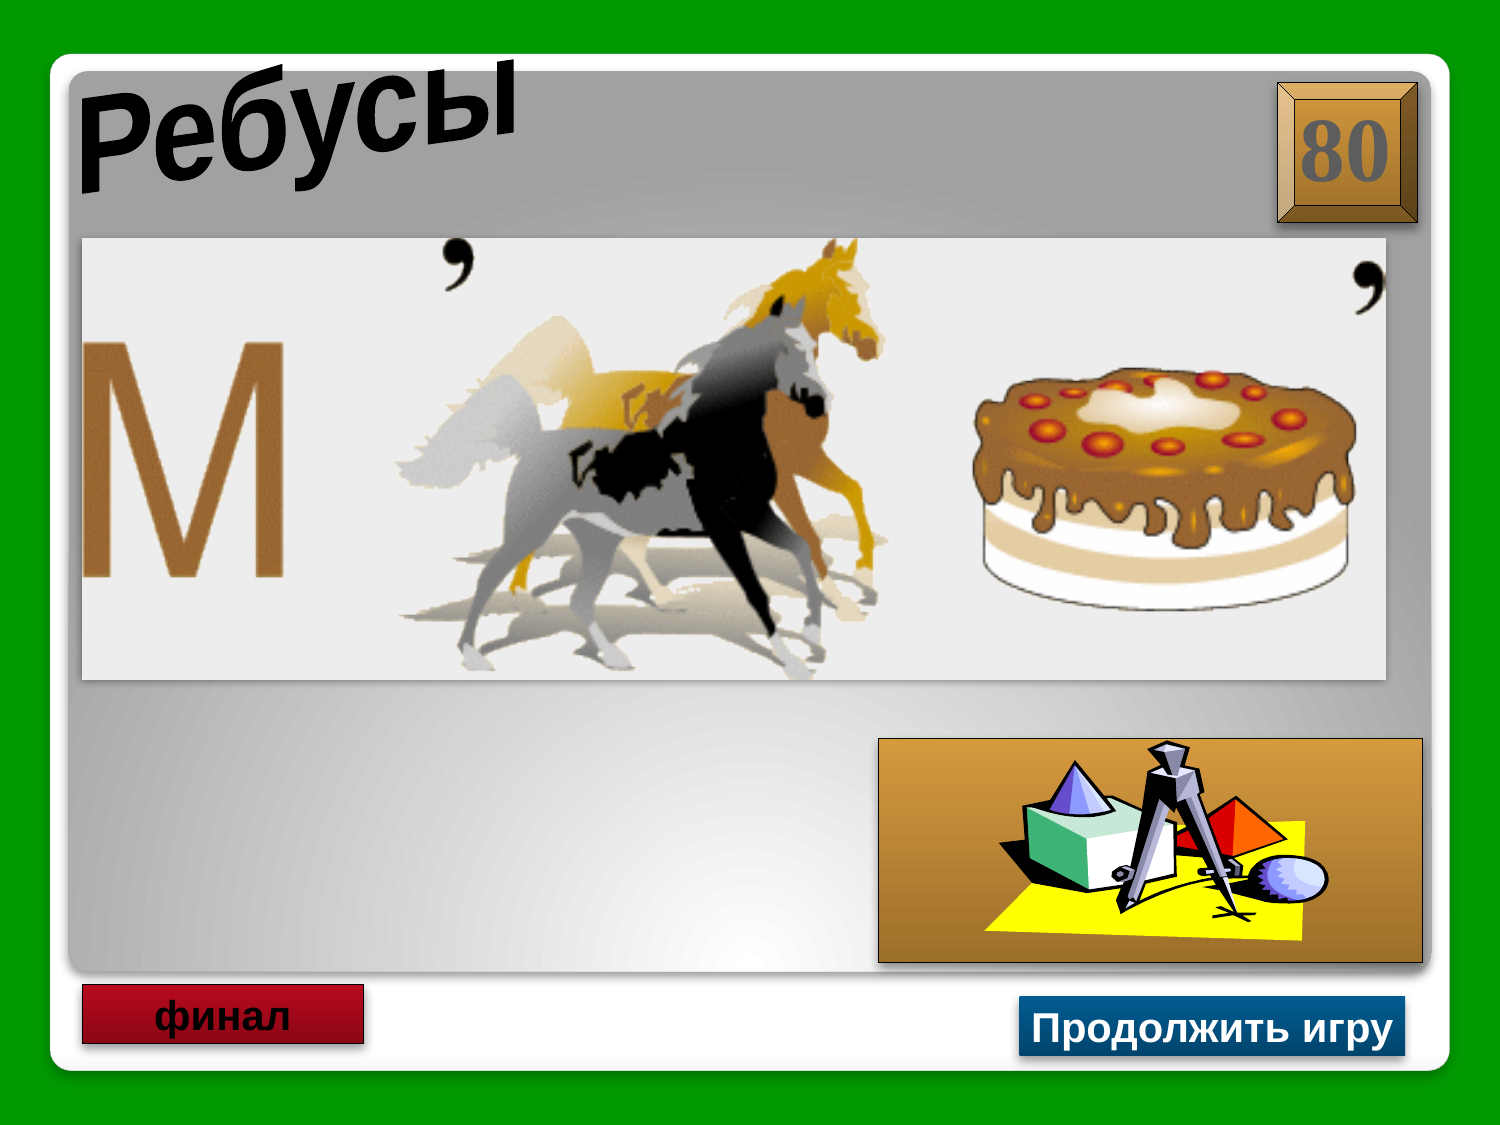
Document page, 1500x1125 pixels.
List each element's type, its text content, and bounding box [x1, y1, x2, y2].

text_box финал [82, 984, 364, 1044]
text_box Продолжить игру [1019, 996, 1406, 1056]
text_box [878, 738, 1423, 963]
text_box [1277, 81, 1419, 223]
picture [81, 237, 1387, 680]
